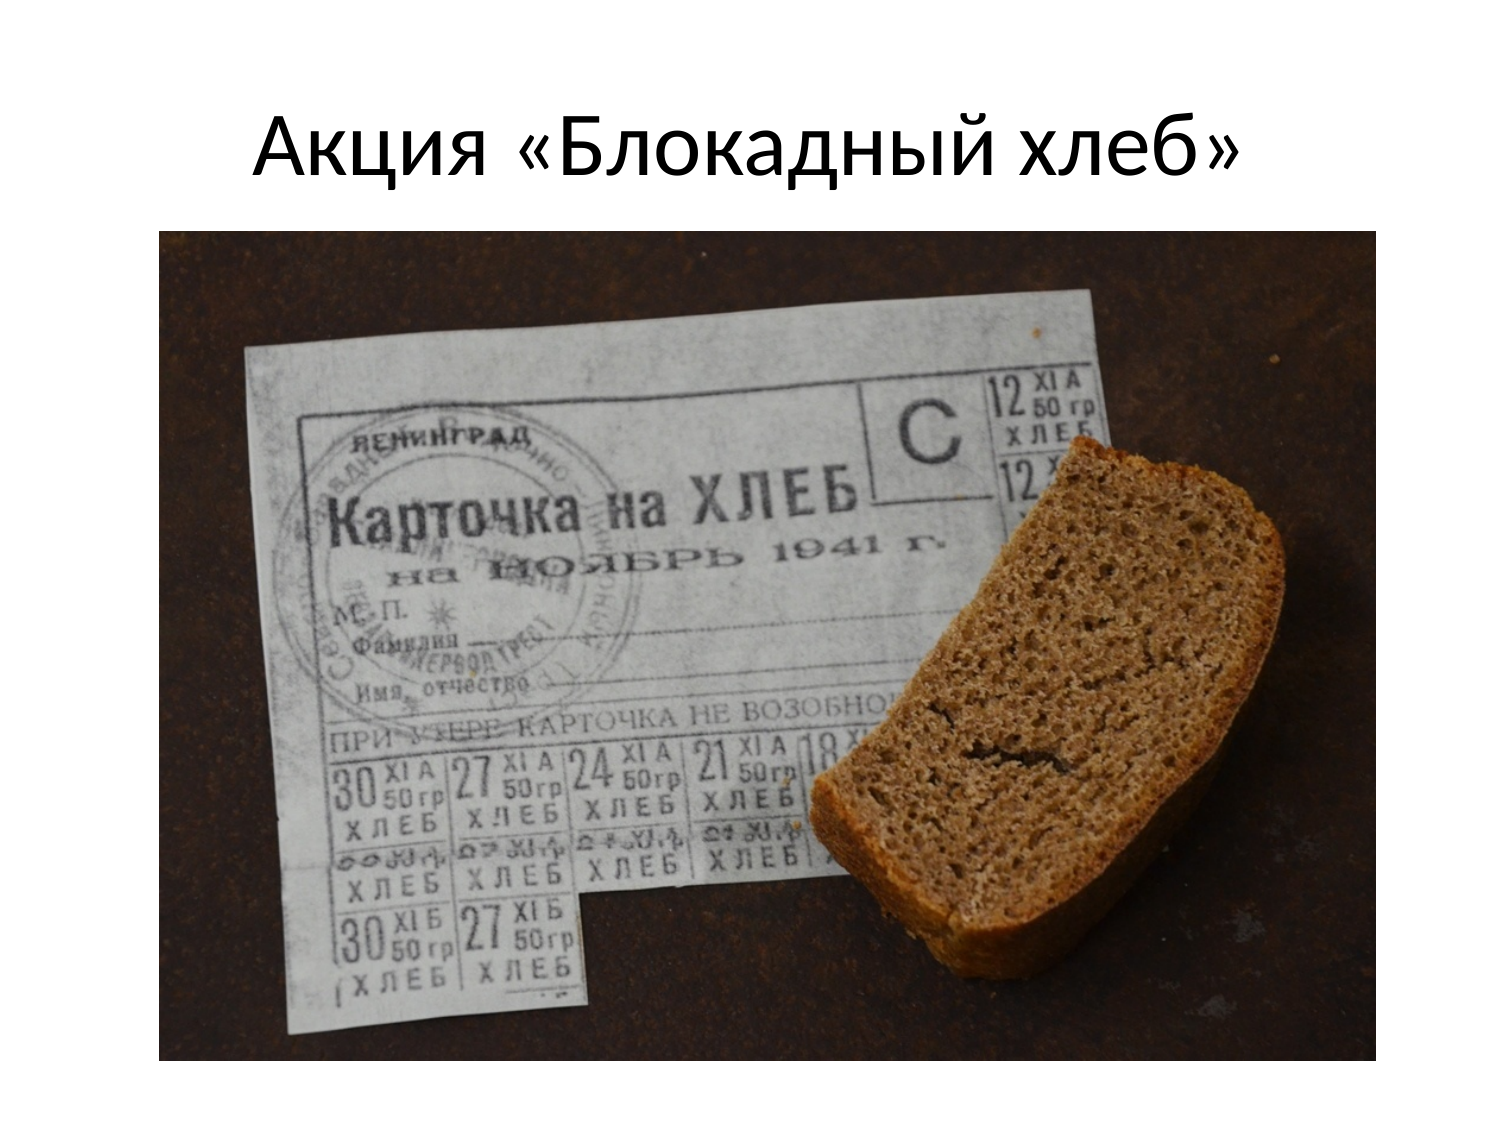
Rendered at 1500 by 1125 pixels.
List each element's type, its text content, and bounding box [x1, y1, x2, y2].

title Акция «Блокадный хлеб» [75, 45, 1425, 233]
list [159, 230, 1377, 1061]
